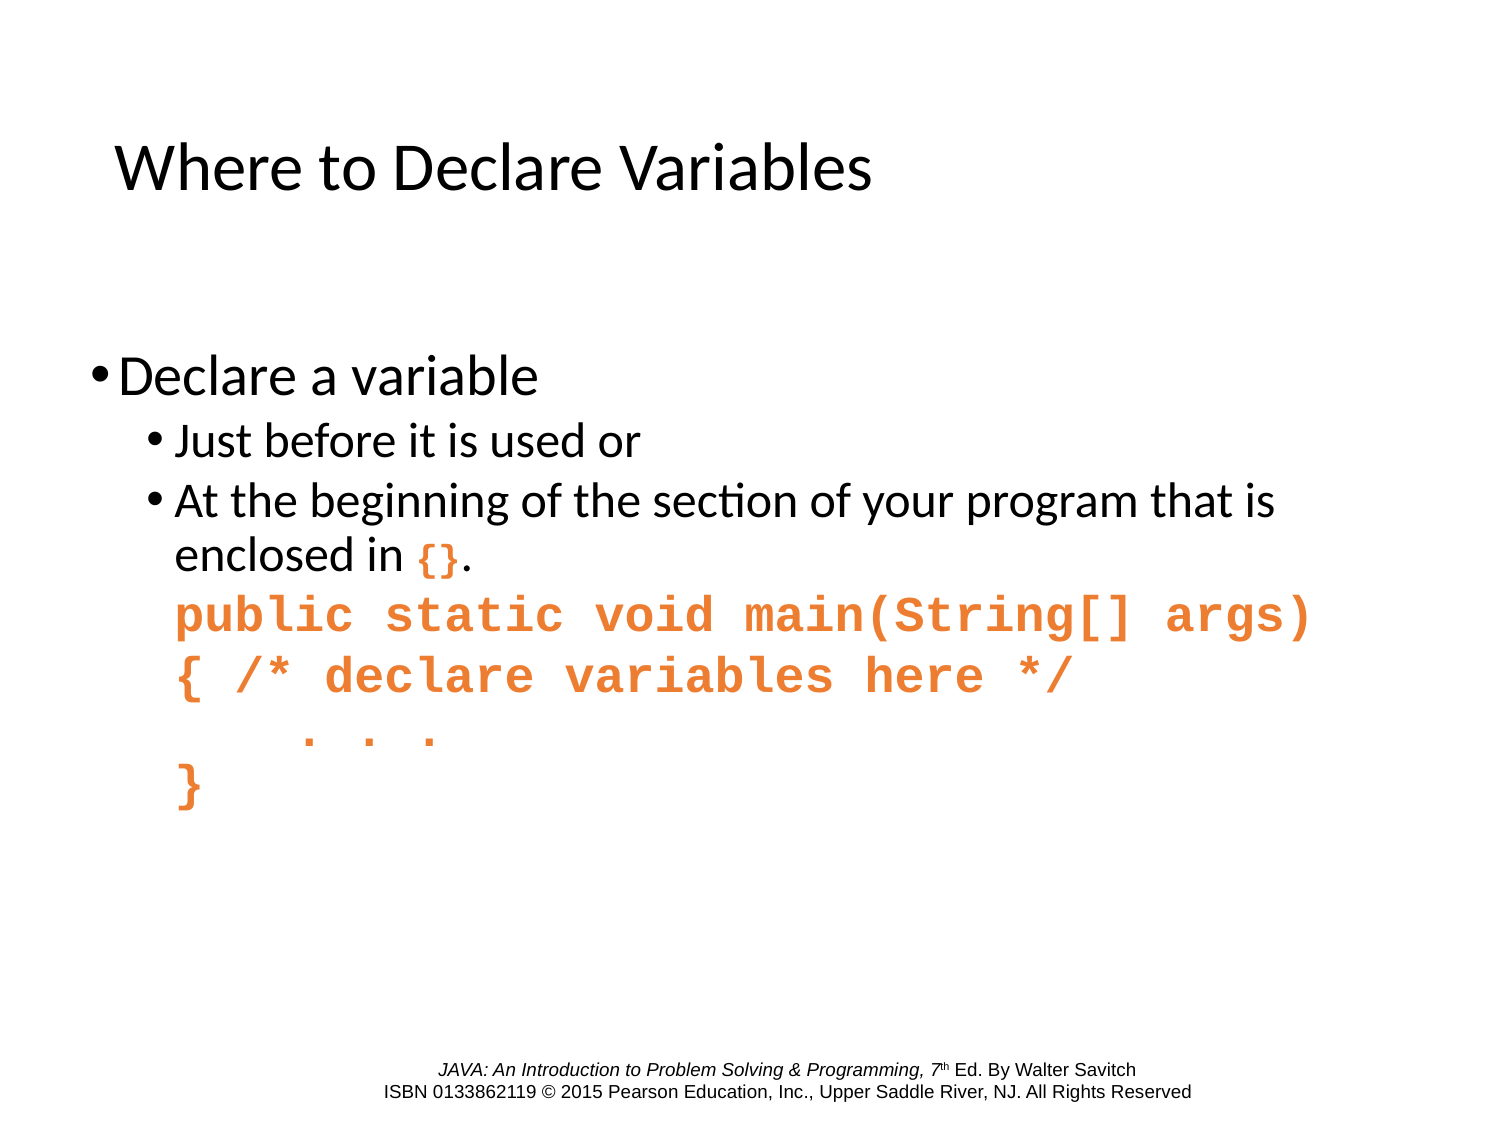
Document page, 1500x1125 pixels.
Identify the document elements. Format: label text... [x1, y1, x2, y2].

list Declare a variable Just before it is used or At the beginning of the section of your program that is enclosed in {}. public static void main(String[] args) { /* declare variables here */ . . . } [75, 337, 1425, 1005]
title Where to Declare Variables [99, 75, 1450, 263]
